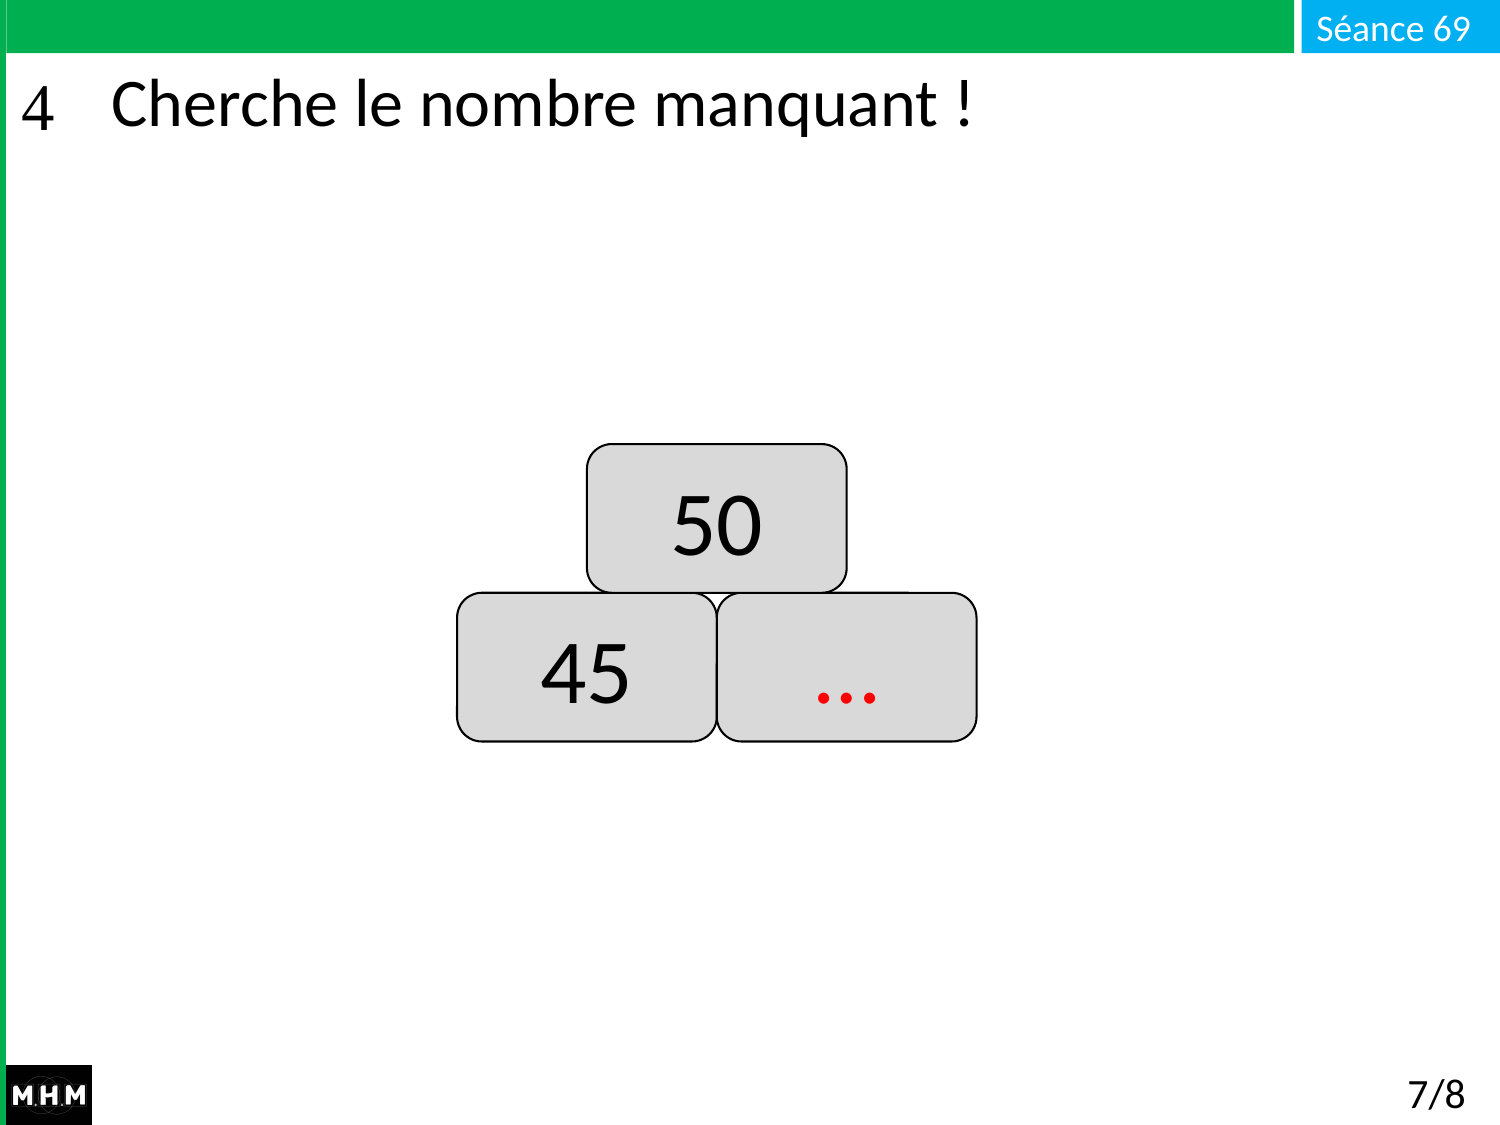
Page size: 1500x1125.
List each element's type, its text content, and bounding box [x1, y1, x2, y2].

text_box 50 [585, 443, 848, 594]
title Cherche le nombre manquant ! [96, 60, 1391, 150]
text_box 45 [455, 591, 717, 743]
picture [6, 1065, 92, 1125]
list 7/8 [1373, 1064, 1500, 1125]
text_box … [715, 591, 978, 743]
